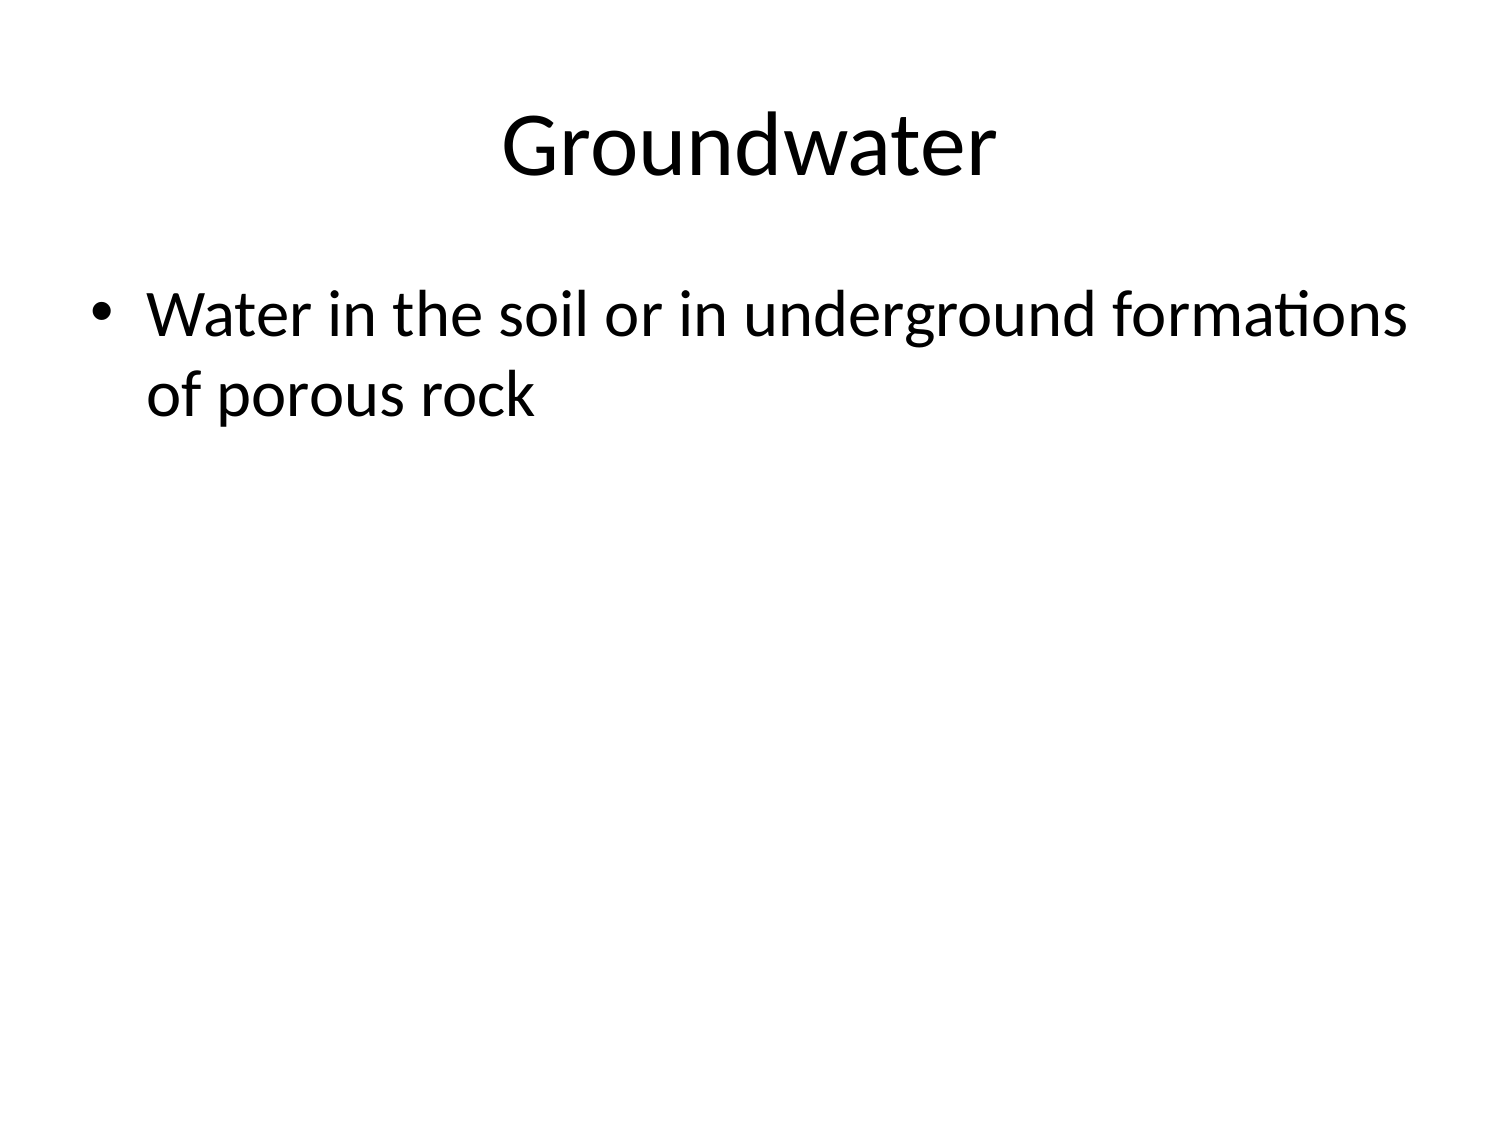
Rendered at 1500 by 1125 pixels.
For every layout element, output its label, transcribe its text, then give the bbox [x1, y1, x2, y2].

list Water in the soil or in underground formations of porous rock [75, 262, 1425, 1005]
title Groundwater [75, 45, 1425, 233]
